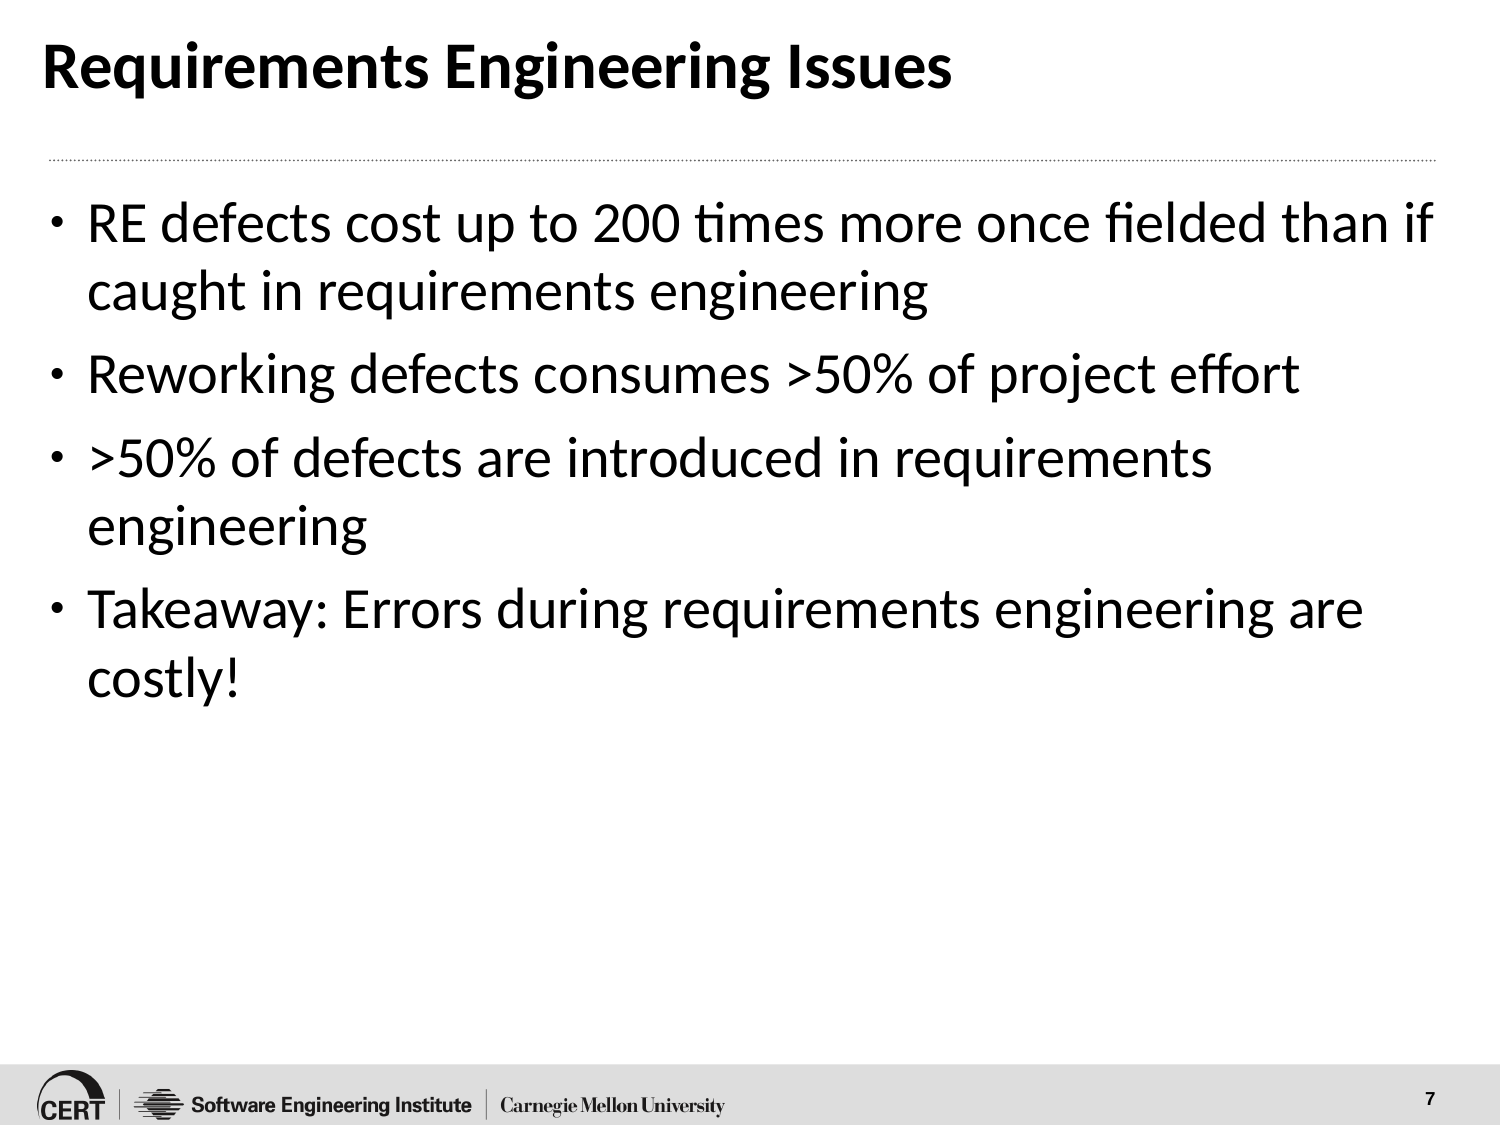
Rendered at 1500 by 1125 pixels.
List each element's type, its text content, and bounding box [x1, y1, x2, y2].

picture [37, 1069, 725, 1122]
title Requirements Engineering Issues [42, 37, 1434, 155]
list RE defects cost up to 200 times more once fielded than if caught in requirements engineering Reworking defects consumes >50% of project effort >50% of defects are introduced in requirements engineering Takeaway: Errors during requirements engineering are costly! [49, 187, 1438, 1001]
